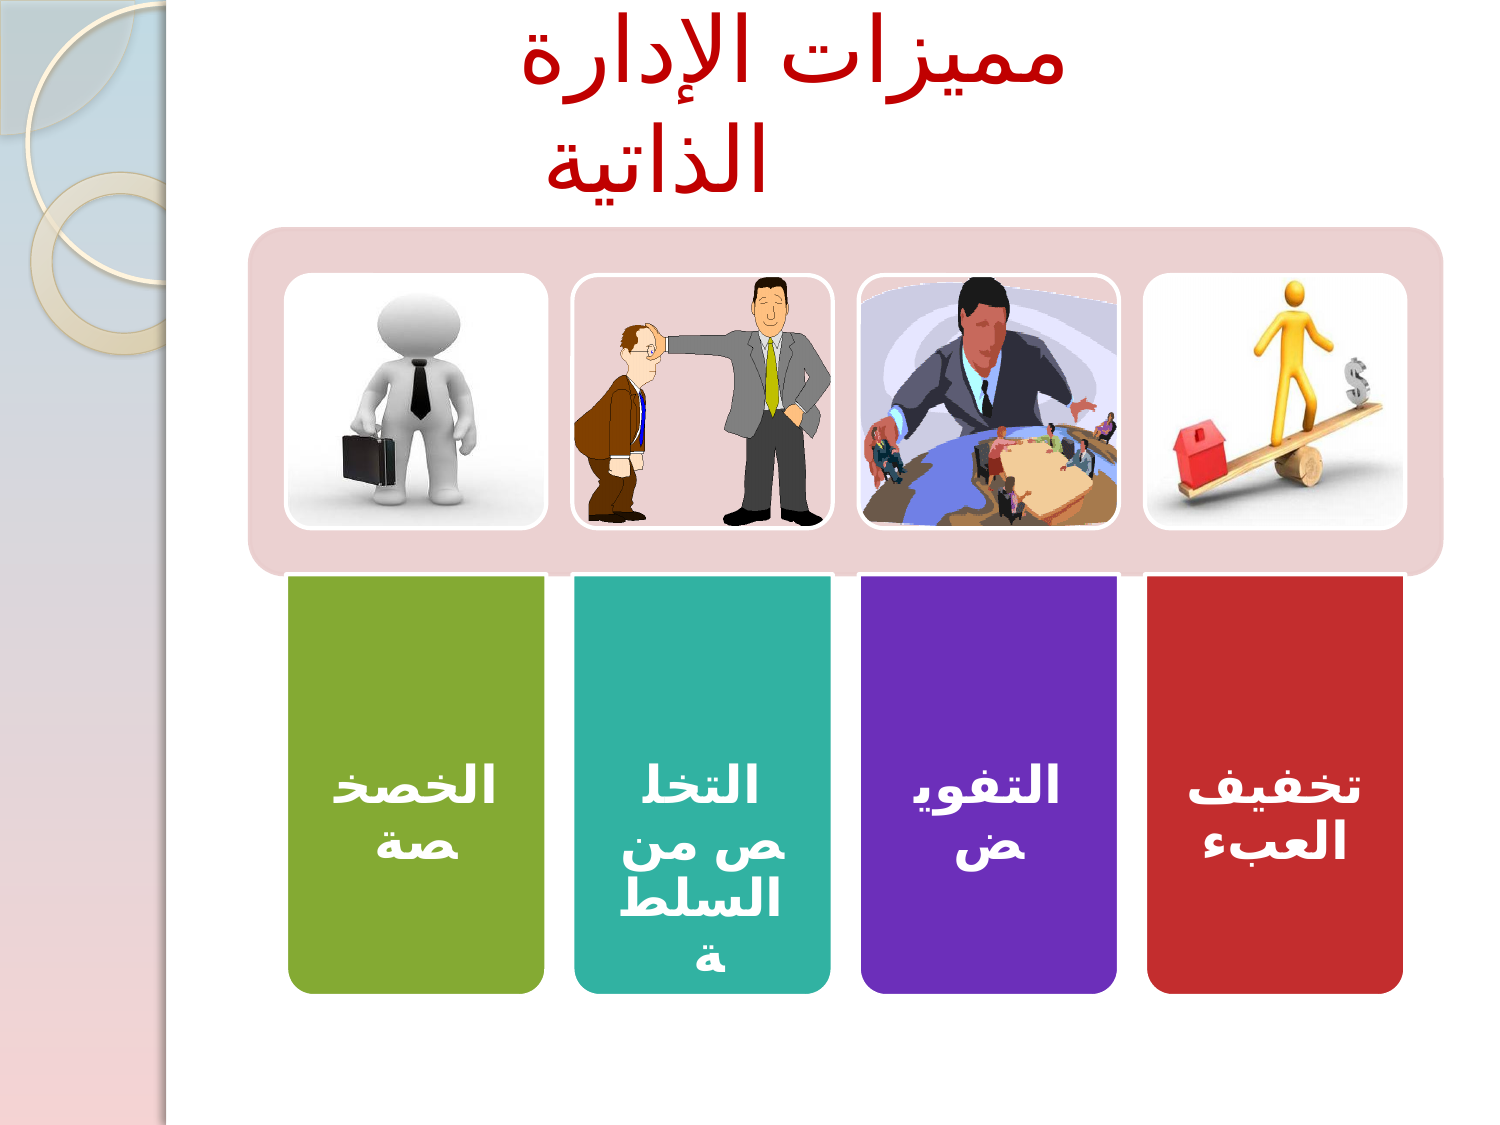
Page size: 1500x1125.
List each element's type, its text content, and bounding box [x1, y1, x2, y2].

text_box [249, 228, 1442, 997]
title مميزات الإدارة الذاتية [503, 93, 1325, 219]
